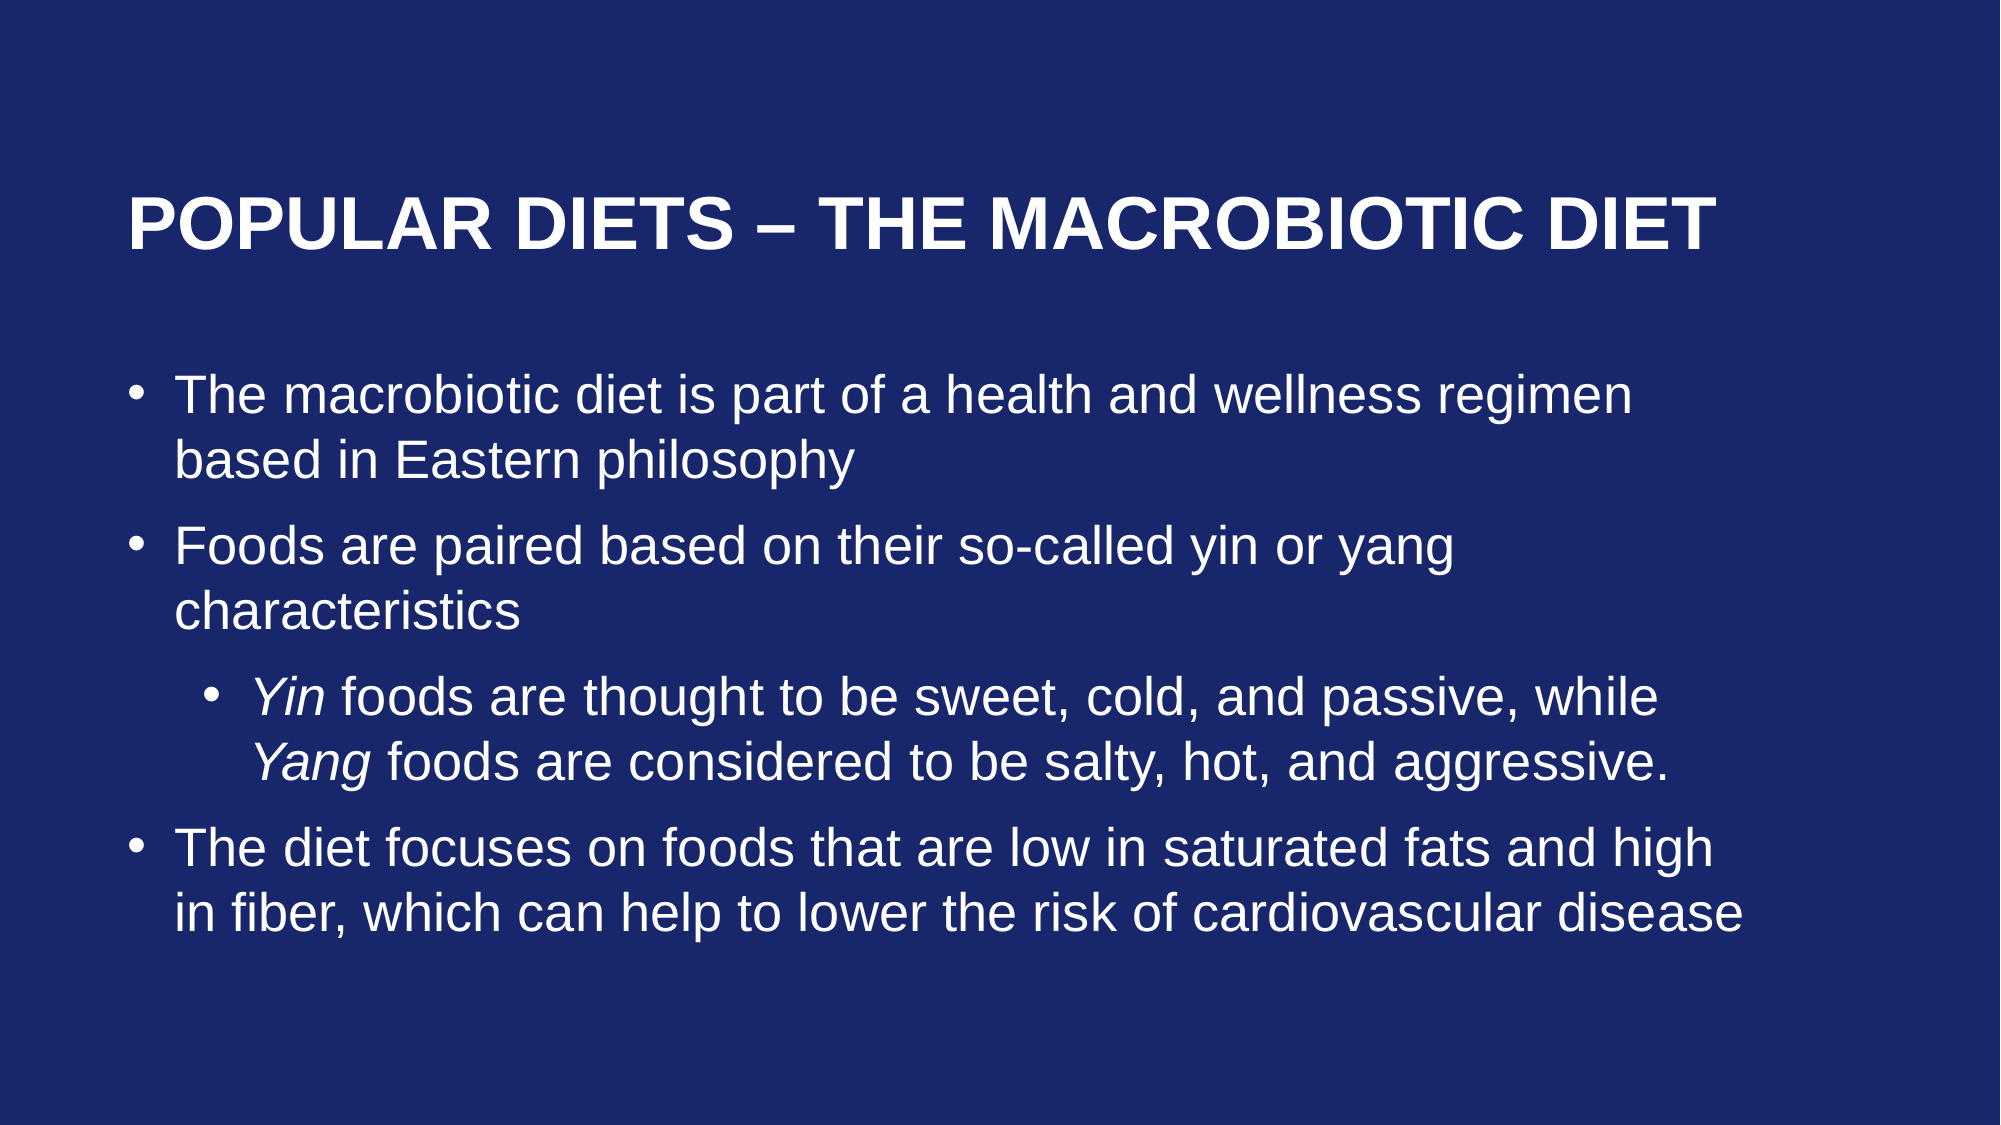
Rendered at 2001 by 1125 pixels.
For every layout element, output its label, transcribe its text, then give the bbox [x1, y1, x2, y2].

list The macrobiotic diet is part of a health and wellness regimen based in Eastern philosophy Foods are paired based on their so-called yin or yang characteristics Yin foods are thought to be sweet, cold, and passive, while Yang foods are considered to be salty, hot, and aggressive. The diet focuses on foods that are low in saturated fats and high in fiber, which can help to lower the risk of cardiovascular disease [112, 351, 1775, 950]
title Popular Diets – The Macrobiotic Diet [112, 99, 1775, 339]
